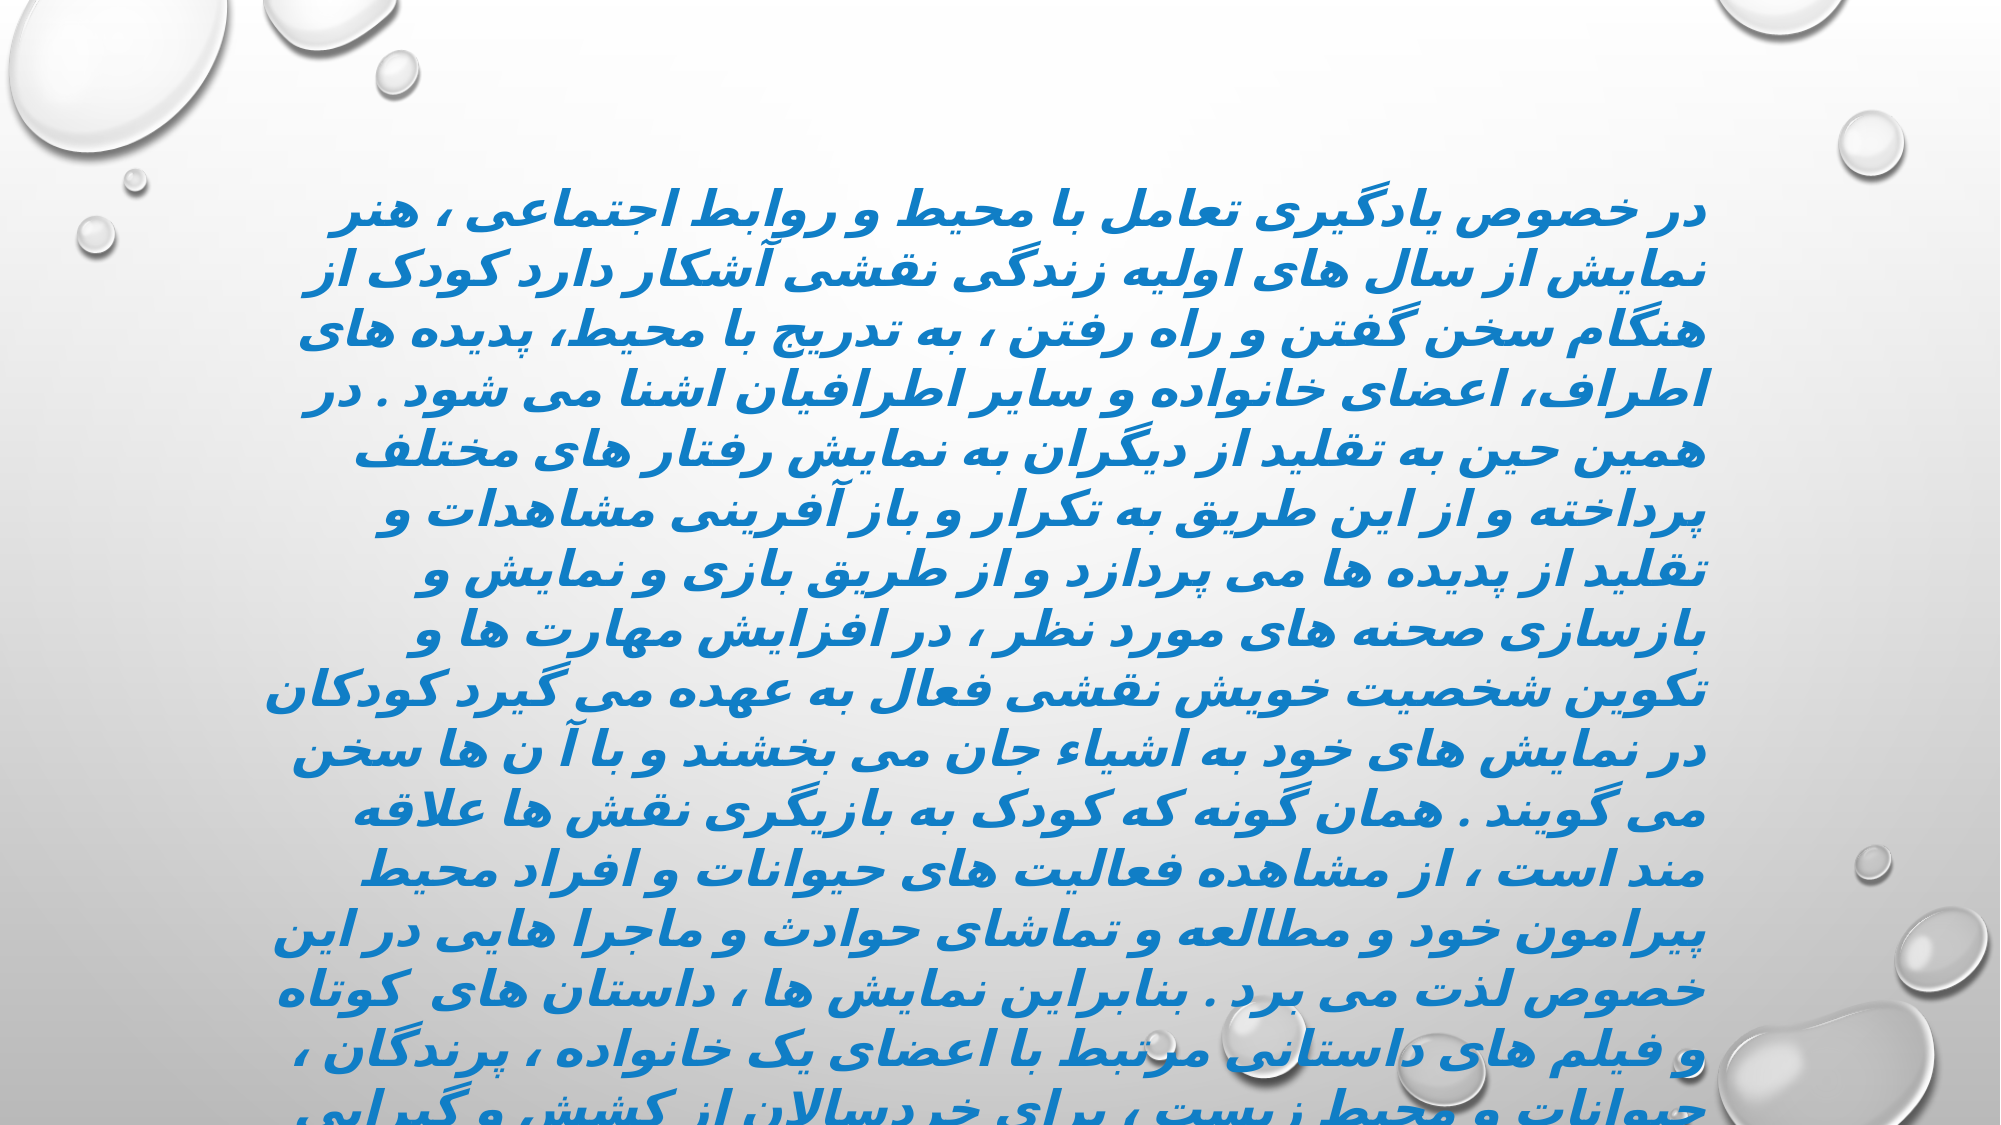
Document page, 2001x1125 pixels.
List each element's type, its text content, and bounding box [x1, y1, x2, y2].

picture [0, 0, 2000, 1125]
text_box در خصوص یادگیری تعامل با محیط و روابط اجتماعی ، هنر نمایش از سال های اولیه زندگی نقشی آشکار دارد کودک از هنگام سخن گفتن و راه رفتن ، به تدریج با محیط، پدیده های اطراف، اعضای خانواده و سایر اطرافیان اشنا می شود . در همین حین به تقلید از دیگران به نمایش رفتار های مختلف پرداخته و از این طریق به تکرار و باز آفرینی مشاهدات و تقلید از پدیده ها می پردازد و از طریق بازی و نمایش و بازسازی صحنه های مورد نظر ، در افزایش مهارت ها و تکوین شخصیت خویش نقشی فعال به عهده می گیرد کودکان در نمایش های خود به اشیاء جان می بخشند و با آ ن ها سخن می گویند . همان گونه که کودک به بازیگری نقش ها علاقه مند است ، از مشاهده فعالیت های حیوانات و افراد محیط پیرامون خود و مطالعه و تماشای حوادث و ماجرا هایی در این خصوص لذت می برد . بنابراین نمایش ها ، داستان های کوتاه و فیلم های داستانی مرتبط با اعضای یک خانواده ، پرندگان ، حیوانات و محیط زیست ، برای خردسالان از کشش و گیرایی خاصی برخوردار است . علاقه به نمایش ، بازیگری نقش و تقلید و همانند سازی با نزدیکان در نوجوانی نیز ادامه می یابد. [247, 169, 1722, 1125]
